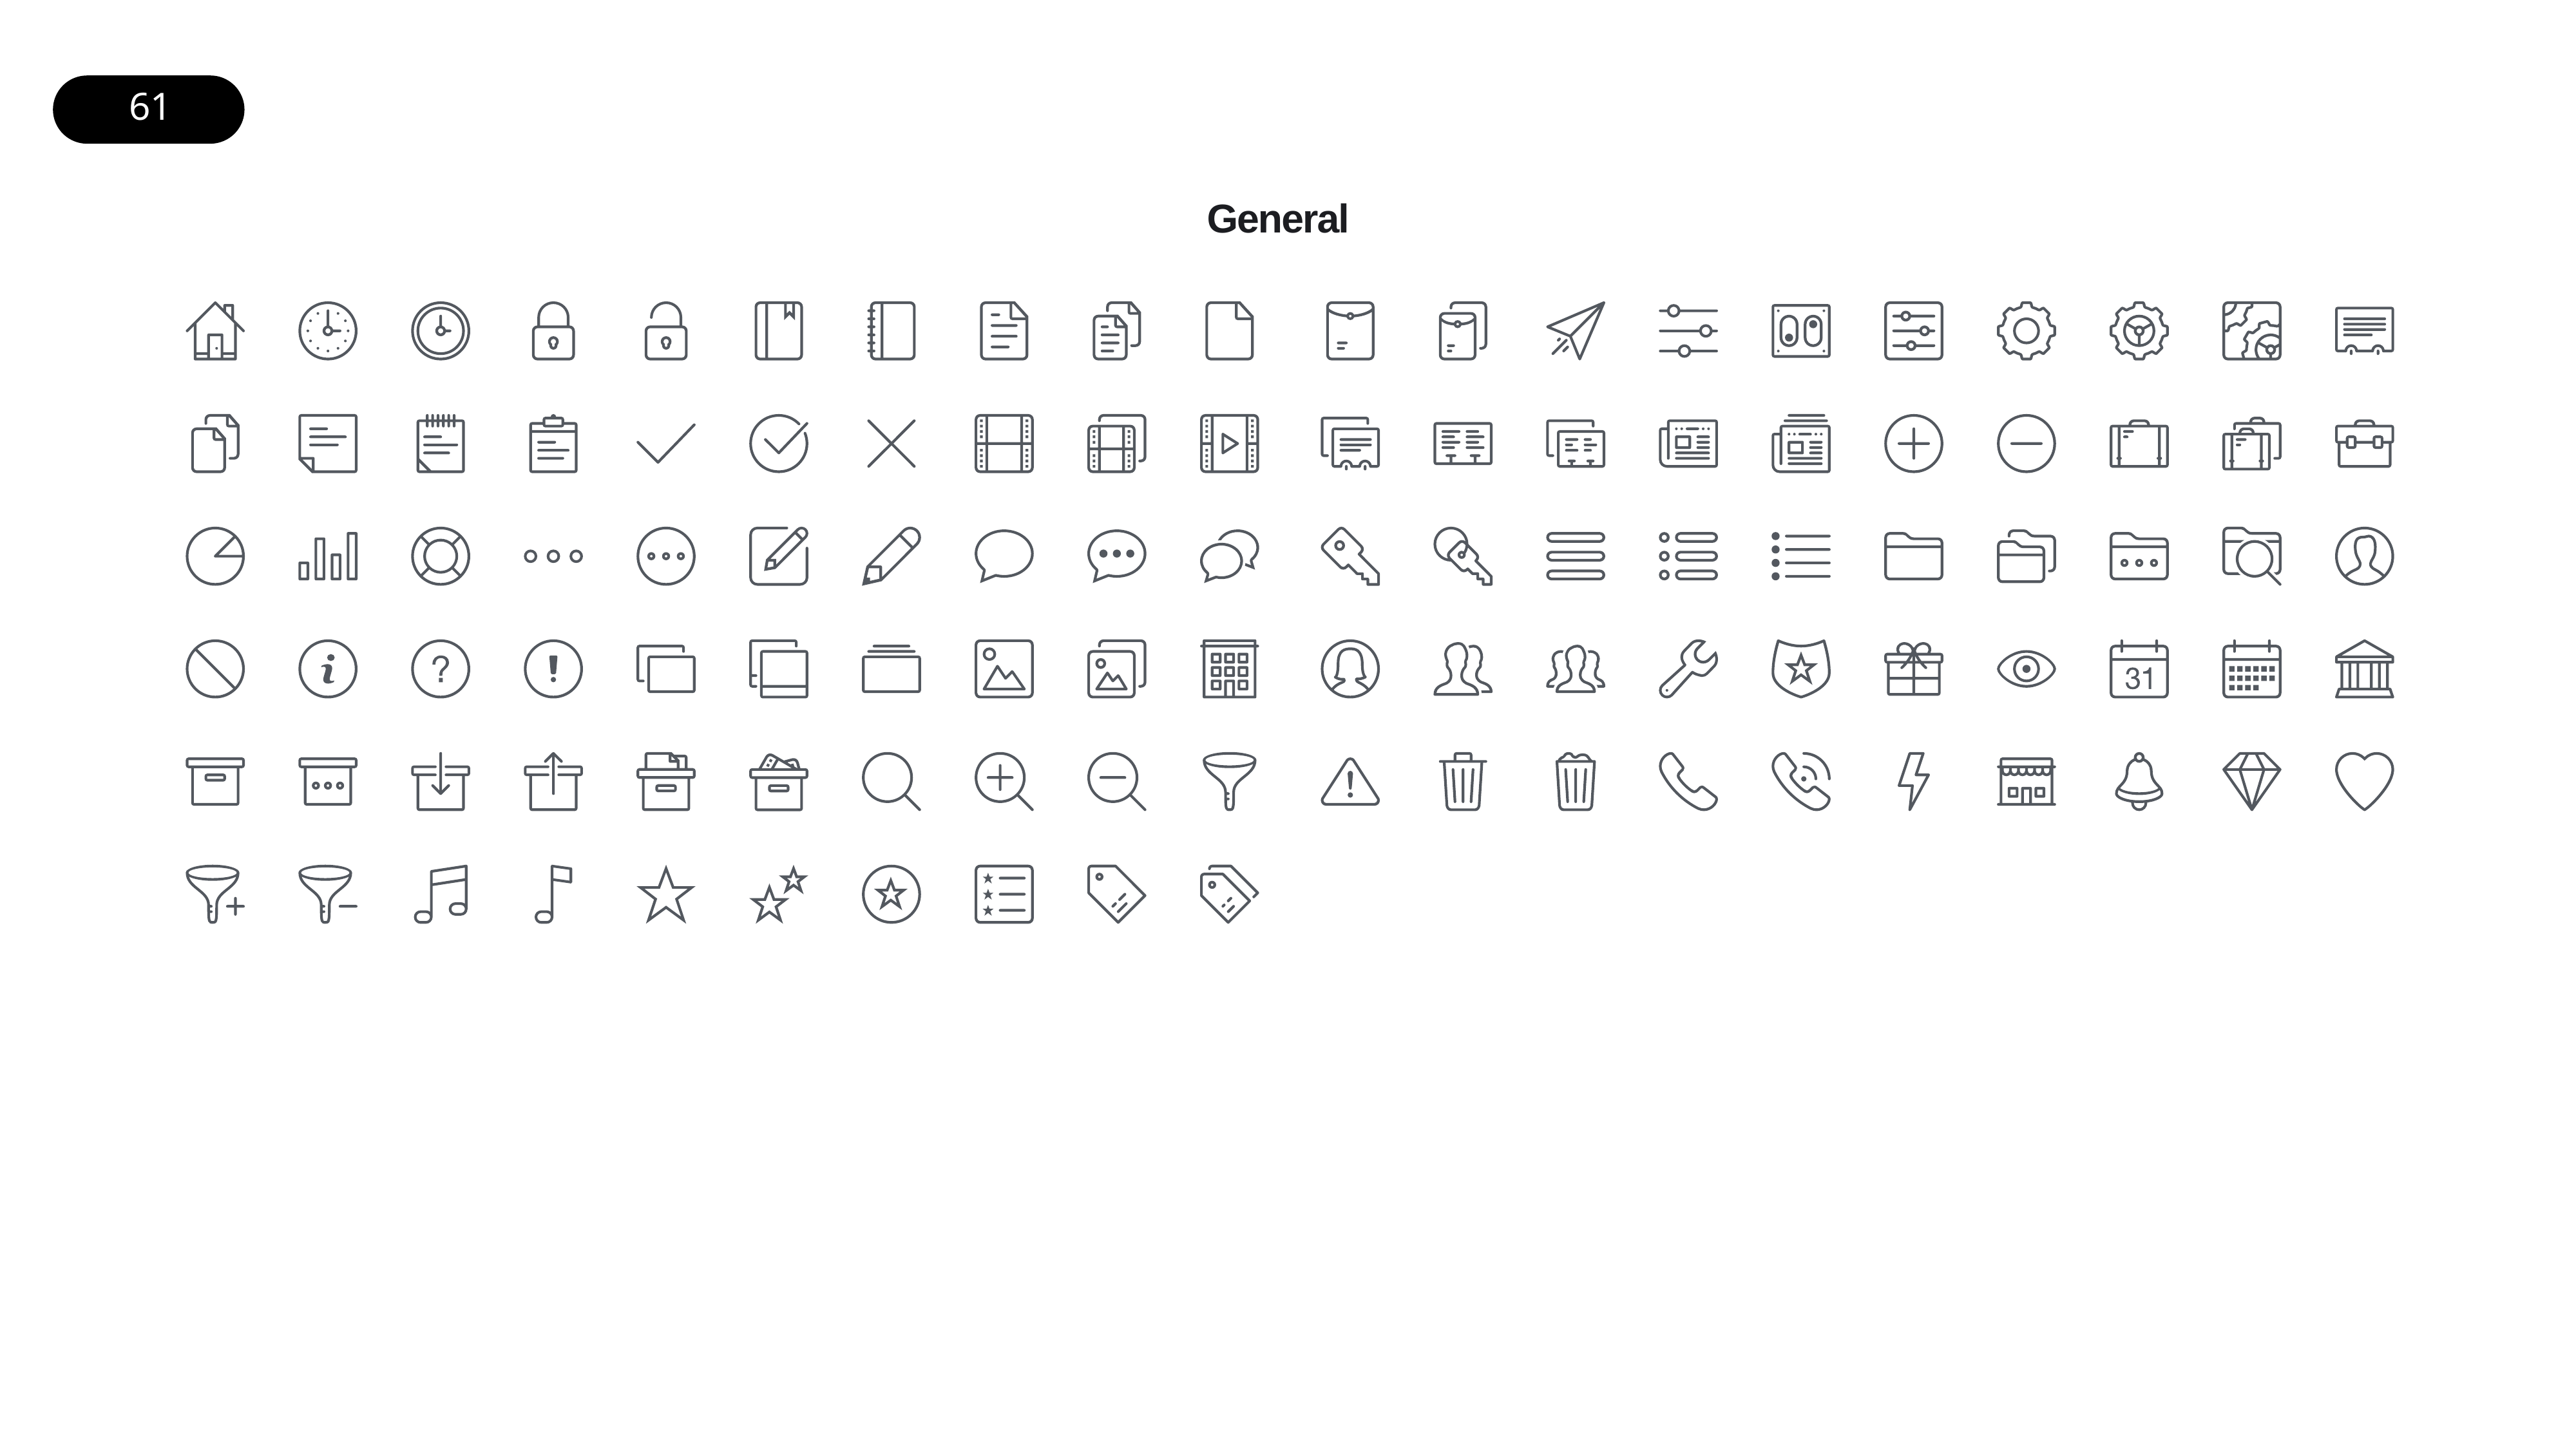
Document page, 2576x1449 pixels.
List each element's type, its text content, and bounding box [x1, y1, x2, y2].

text_box [1546, 551, 1606, 562]
text_box [636, 864, 696, 924]
text_box [1205, 301, 1254, 361]
text_box [1659, 551, 1670, 562]
text_box [862, 526, 921, 586]
text_box [1587, 650, 1606, 688]
text_box [411, 526, 470, 586]
text_box [1208, 864, 1259, 898]
text_box [524, 765, 583, 811]
text_box [636, 752, 696, 811]
text_box [2115, 752, 2164, 811]
text_box [975, 529, 1034, 583]
text_box [2222, 639, 2282, 699]
text_box [1321, 639, 1380, 699]
text_box [867, 301, 916, 361]
text_box [754, 301, 803, 361]
text_box [186, 301, 245, 361]
text_box [1659, 304, 1718, 317]
text_box [1331, 427, 1380, 468]
text_box [1433, 422, 1493, 466]
text_box [2110, 639, 2169, 699]
text_box [1098, 413, 1147, 462]
text_box [1785, 574, 1831, 578]
text_box [1659, 532, 1670, 543]
text_box [204, 413, 240, 460]
text_box [2335, 752, 2394, 811]
text_box [1898, 752, 1931, 811]
text_box [298, 757, 358, 806]
text_box [2235, 540, 2282, 586]
text_box [1364, 465, 1367, 471]
text_box [1788, 413, 1826, 417]
text_box [2349, 349, 2353, 355]
text_box [1321, 417, 1369, 457]
text_box [975, 752, 1034, 811]
text_box [1200, 639, 1259, 699]
text_box [1098, 639, 1147, 688]
text_box [524, 639, 583, 699]
text_box [338, 905, 358, 908]
text_box [975, 639, 1034, 699]
text_box [1771, 572, 1780, 581]
text_box [2110, 419, 2169, 468]
text_box [524, 549, 538, 564]
text_box [862, 655, 921, 694]
text_box [1546, 532, 1606, 543]
text_box [544, 752, 563, 795]
text_box [1087, 752, 1147, 811]
text_box [1546, 569, 1606, 581]
text_box [411, 301, 470, 361]
text_box General [1203, 188, 1354, 245]
text_box [2335, 639, 2394, 699]
text_box [1449, 301, 1487, 350]
text_box [636, 645, 685, 683]
text_box [975, 864, 1034, 924]
text_box [330, 553, 341, 581]
text_box [1659, 419, 1718, 468]
text_box [2233, 417, 2282, 460]
text_box [1785, 562, 1831, 565]
text_box [862, 752, 921, 811]
text_box [2222, 526, 2282, 575]
text_box [186, 757, 245, 806]
text_box [1884, 301, 1943, 361]
text_box [1771, 424, 1831, 473]
text_box [1087, 650, 1136, 699]
text_box [1771, 558, 1780, 567]
text_box [779, 864, 808, 895]
text_box [1546, 419, 1595, 457]
text_box [2007, 529, 2056, 573]
text_box [644, 301, 688, 361]
text_box [2335, 526, 2394, 586]
text_box [2376, 349, 2380, 355]
text_box [411, 765, 470, 811]
text_box [1771, 532, 1780, 540]
text_box [1546, 650, 1564, 688]
text_box [1675, 532, 1718, 543]
text_box [975, 413, 1034, 473]
text_box [1771, 639, 1831, 699]
text_box [1659, 752, 1718, 811]
text_box [1884, 413, 1943, 473]
text_box [1433, 526, 1493, 586]
text_box [872, 645, 911, 648]
text_box [186, 526, 245, 586]
text_box [1200, 542, 1243, 583]
text_box [298, 639, 358, 699]
text_box [529, 413, 578, 473]
text_box [1557, 430, 1606, 468]
text_box [1771, 545, 1780, 554]
text_box [759, 650, 808, 699]
text_box [1438, 312, 1477, 361]
text_box [636, 526, 696, 586]
text_box [1546, 301, 1606, 361]
text_box [314, 537, 325, 581]
text_box [186, 864, 240, 924]
text_box [867, 419, 916, 468]
text_box [2222, 301, 2282, 361]
text_box [1321, 757, 1380, 806]
text_box [1997, 413, 2056, 473]
text_box [636, 423, 696, 464]
text_box [534, 864, 573, 924]
text_box [862, 864, 921, 924]
text_box [531, 301, 575, 361]
text_box [2110, 532, 2169, 581]
text_box [1884, 642, 1943, 696]
text_box [2222, 752, 2282, 811]
text_box [1468, 645, 1493, 694]
text_box [1675, 569, 1718, 581]
text_box [1659, 344, 1718, 358]
text_box [1438, 752, 1487, 811]
text_box [1785, 548, 1831, 551]
text_box [749, 413, 808, 473]
text_box [569, 549, 583, 564]
text_box [1321, 526, 1380, 586]
text_box [1203, 752, 1257, 811]
text_box [1997, 540, 2046, 583]
text_box [1785, 535, 1831, 538]
text_box [1555, 752, 1596, 811]
text_box [298, 301, 358, 361]
text_box [191, 427, 226, 473]
text_box [1092, 314, 1128, 361]
text_box [1771, 752, 1831, 811]
text_box [749, 639, 798, 688]
text_box [1087, 424, 1136, 473]
text_box [546, 549, 560, 564]
text_box [298, 562, 310, 581]
text_box [1326, 301, 1375, 361]
text_box [186, 639, 245, 699]
text_box [225, 896, 245, 916]
text_box [749, 883, 790, 924]
text_box [1675, 551, 1718, 562]
text_box [347, 532, 358, 581]
text_box [2335, 419, 2394, 468]
text_box [1771, 304, 1831, 358]
text_box [867, 650, 916, 653]
text_box [1659, 324, 1718, 338]
text_box [1433, 642, 1480, 696]
text_box [298, 864, 352, 924]
text_box [1997, 650, 2056, 688]
text_box [1997, 301, 2056, 361]
text_box [1217, 529, 1259, 570]
text_box [414, 864, 468, 924]
text_box [749, 526, 808, 586]
text_box [1997, 757, 2056, 806]
text_box [1200, 873, 1252, 924]
text_box [1884, 532, 1943, 581]
text_box [1344, 465, 1348, 471]
text_box [1659, 569, 1670, 581]
text_box [1087, 529, 1147, 583]
text_box [647, 655, 696, 694]
text_box [980, 301, 1029, 361]
text_box [1659, 639, 1718, 699]
text_box [1555, 645, 1596, 694]
text_box [1200, 413, 1259, 473]
text_box [2222, 427, 2271, 471]
text_box [2110, 301, 2169, 361]
text_box [1783, 419, 1828, 422]
text_box [411, 639, 470, 699]
text_box [749, 753, 808, 811]
text_box [298, 413, 358, 473]
text_box [1087, 864, 1147, 924]
text_box [2335, 307, 2394, 353]
text_box [416, 413, 465, 473]
text_box [1106, 301, 1141, 347]
text_box [431, 752, 450, 795]
